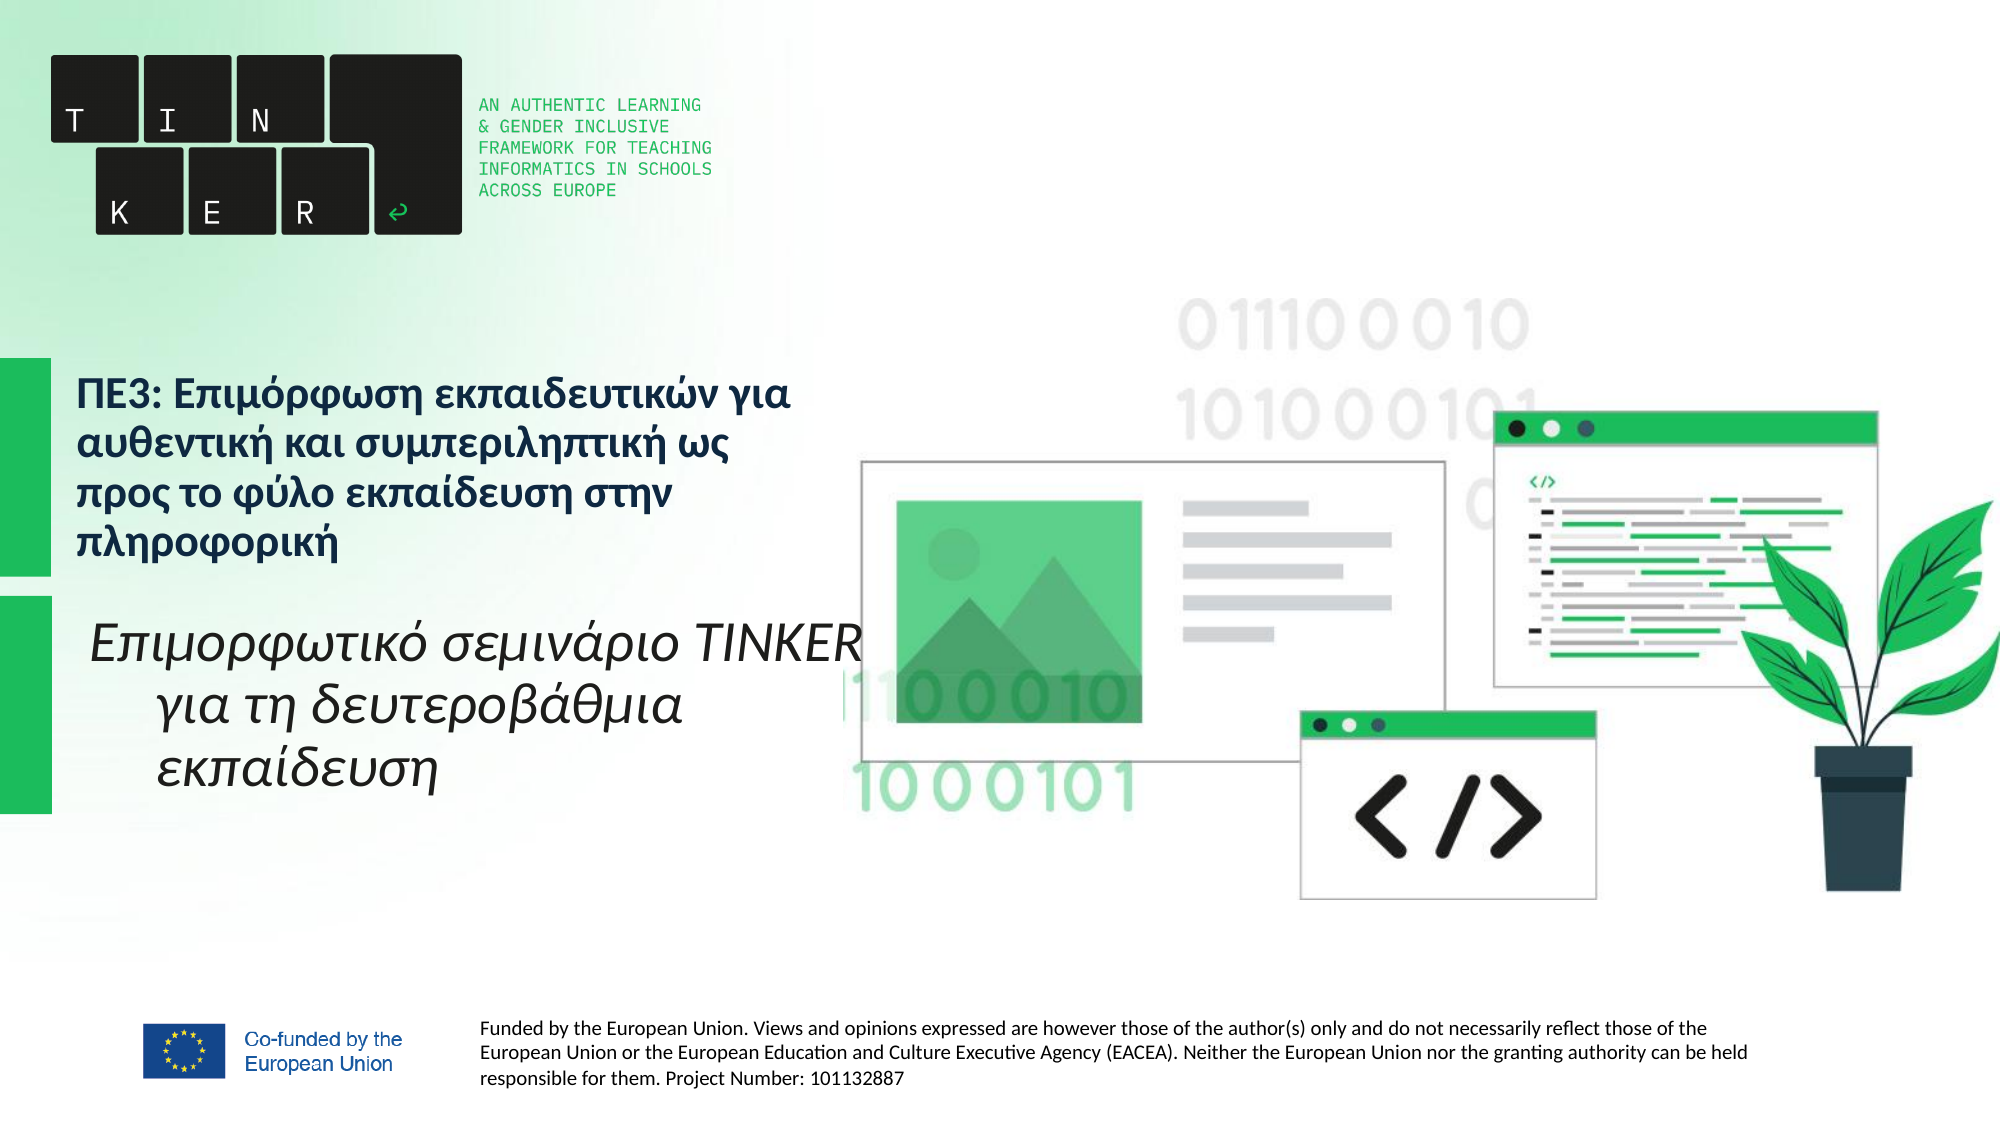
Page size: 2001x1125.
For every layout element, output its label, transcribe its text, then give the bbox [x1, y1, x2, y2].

subtitle Επιμορφωτικό σεμινάριο TINKER για τη δευτεροβάθμια εκπαίδευση [65, 599, 914, 812]
picture [0, 0, 2000, 1125]
title ΠΕ3: Επιμόρφωση εκπαιδευτικών για αυθεντική και συμπεριληπτική ως προς το φύλο εκπαίδευση στην πληροφορική [61, 358, 842, 578]
